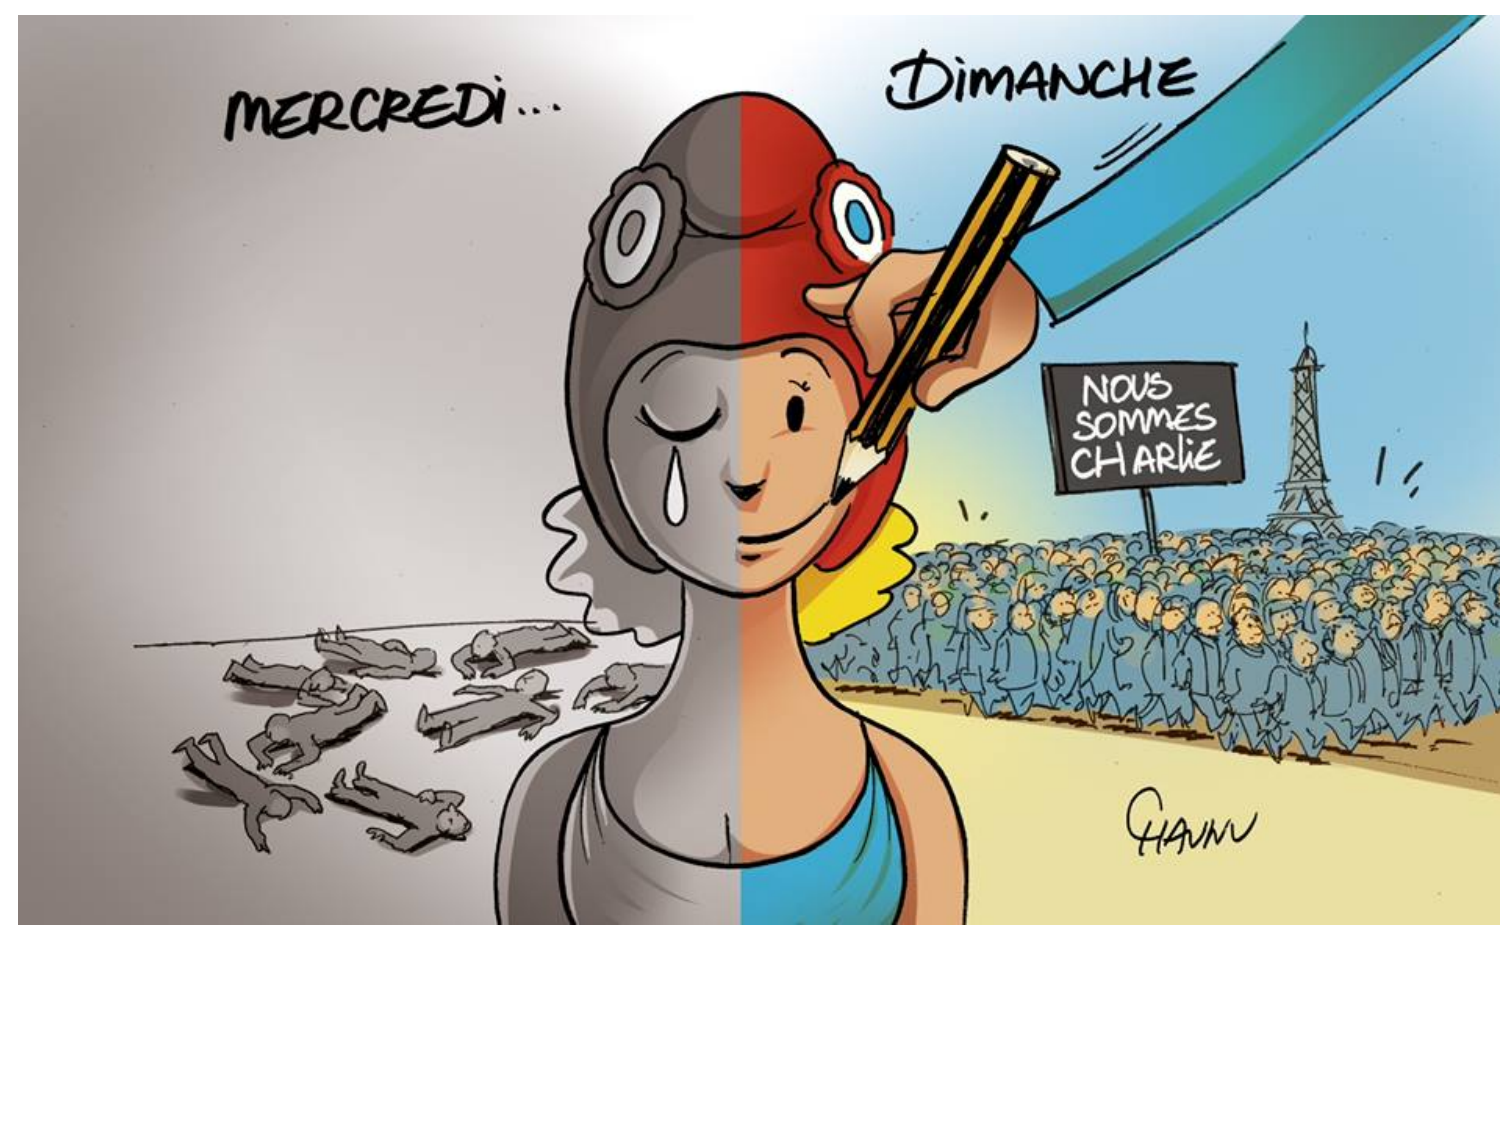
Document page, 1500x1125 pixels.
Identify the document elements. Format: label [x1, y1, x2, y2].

picture [18, 15, 1500, 925]
